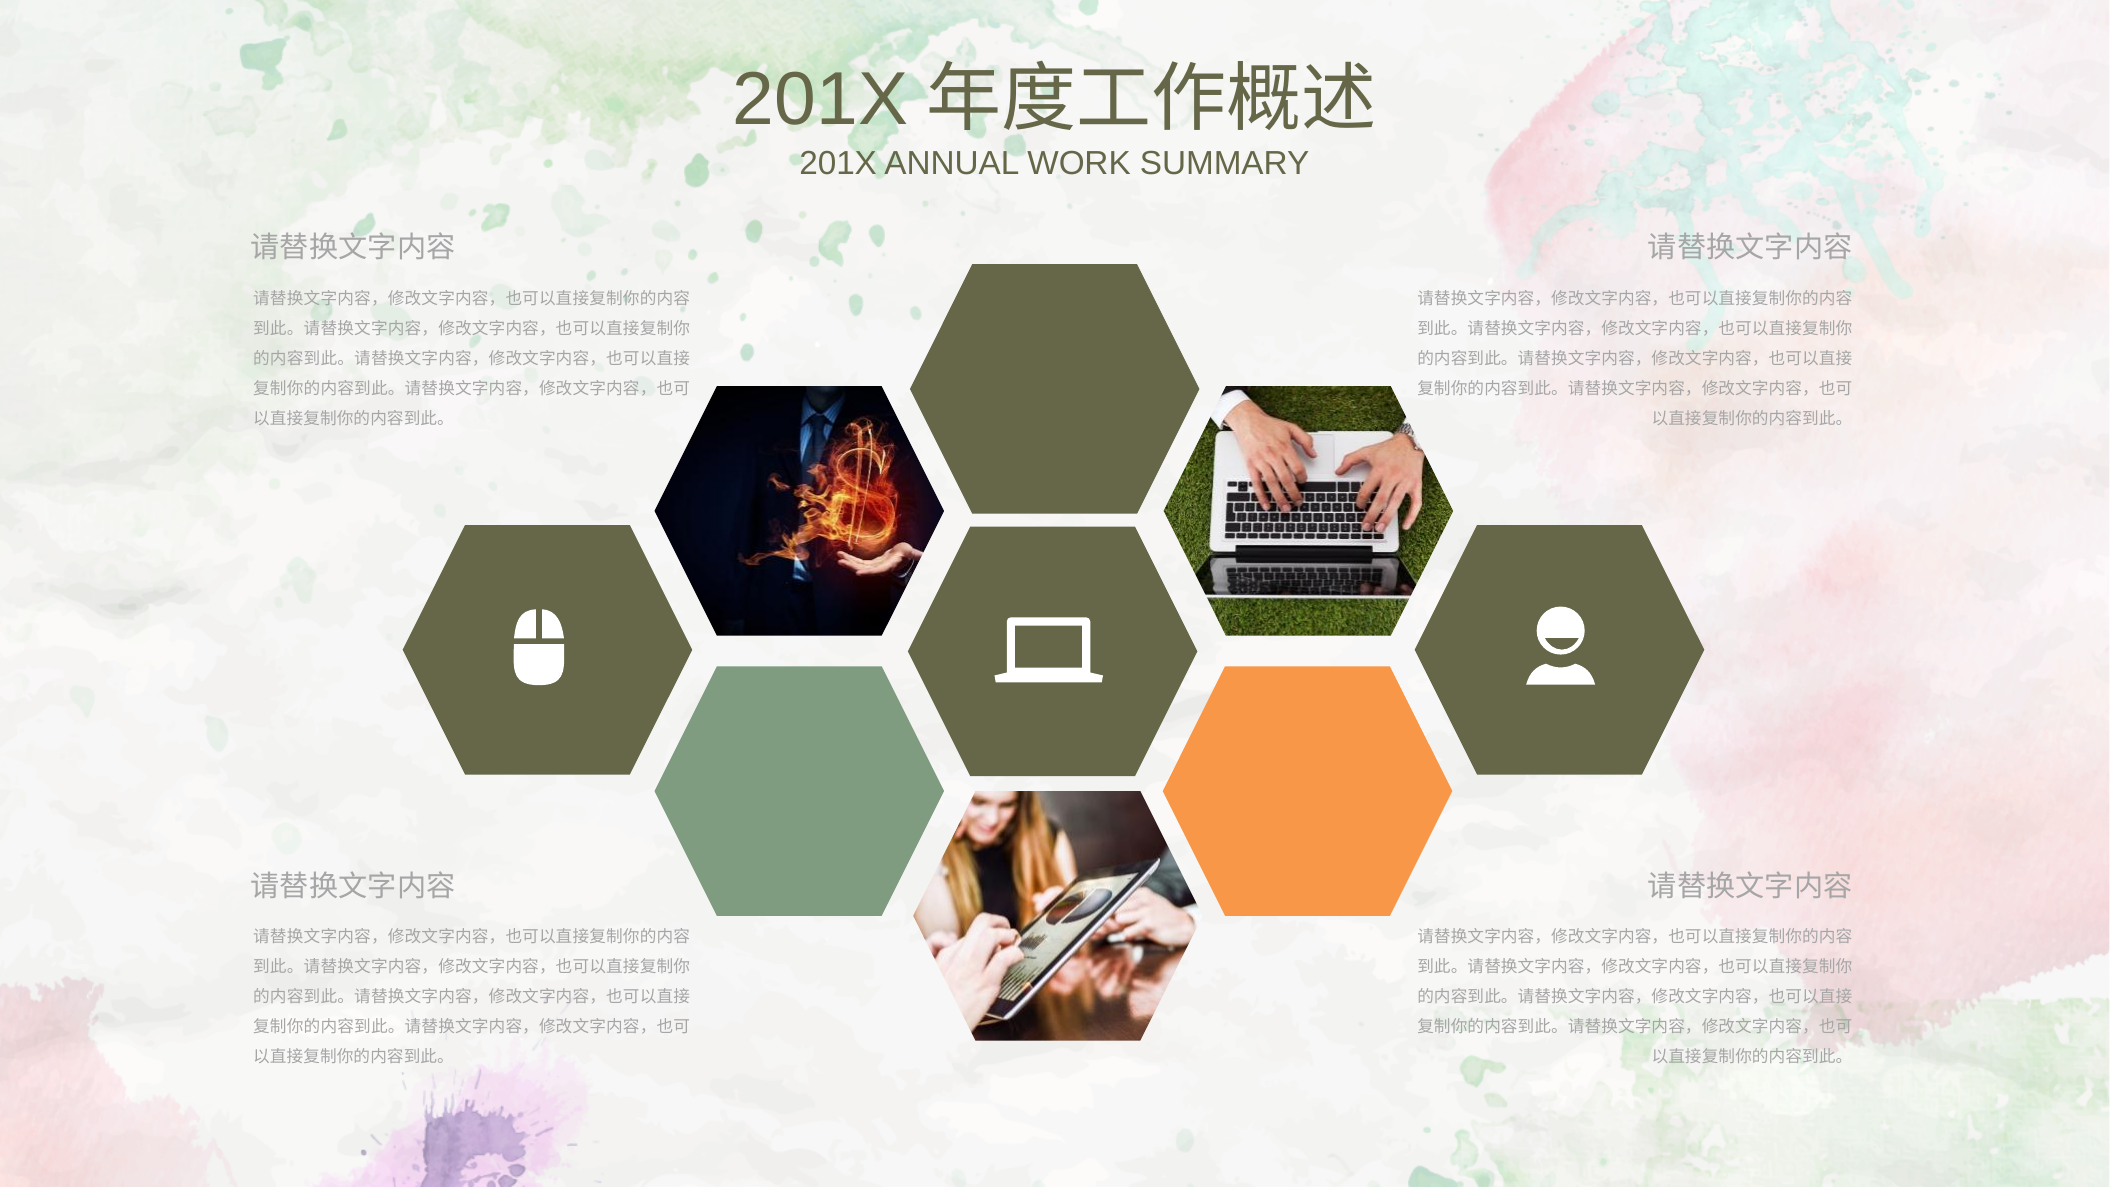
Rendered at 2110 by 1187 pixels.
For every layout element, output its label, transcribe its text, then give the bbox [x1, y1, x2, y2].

picture [0, 0, 2110, 1187]
text_box [653, 777, 946, 917]
text_box 请替换文字内容，修改文字内容，也可以直接复制你的内容到此。请替换文字内容，修改文字内容，也可以直接复制你的内容到此。请替换文字内容，修改文字内容，也可以直接复制你的内容到此。请替换文字内容，修改文字内容，也可以直接复制你的内容到此。 [1415, 916, 1853, 1067]
text_box 请替换文字内容，修改文字内容，也可以直接复制你的内容到此。请替换文字内容，修改文字内容，也可以直接复制你的内容到此。请替换文字内容，修改文字内容，也可以直接复制你的内容到此。请替换文字内容，修改文字内容，也可以直接复制你的内容到此。 [1415, 278, 1853, 428]
text_box [1162, 385, 1455, 524]
text_box 请替换文字内容 [250, 228, 531, 264]
text_box 请替换文字内容，修改文字内容，也可以直接复制你的内容到此。请替换文字内容，修改文字内容，也可以直接复制你的内容到此。请替换文字内容，修改文字内容，也可以直接复制你的内容到此。请替换文字内容，修改文字内容，也可以直接复制你的内容到此。 [253, 916, 691, 1067]
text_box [402, 524, 1705, 777]
text_box [912, 790, 1204, 1042]
text_box 请替换文字内容，修改文字内容，也可以直接复制你的内容到此。请替换文字内容，修改文字内容，也可以直接复制你的内容到此。请替换文字内容，修改文字内容，也可以直接复制你的内容到此。请替换文字内容，修改文字内容，也可以直接复制你的内容到此。 [253, 278, 691, 428]
text_box [908, 263, 1201, 515]
text_box 请替换文字内容 [1573, 866, 1853, 902]
text_box 201X年度工作概述 [703, 49, 1407, 140]
text_box [1161, 777, 1454, 917]
text_box 201X ANNUAL WORK SUMMARY [765, 141, 1344, 182]
text_box 请替换文字内容 [250, 866, 531, 902]
text_box [653, 385, 946, 524]
text_box 请替换文字内容 [1573, 228, 1853, 264]
